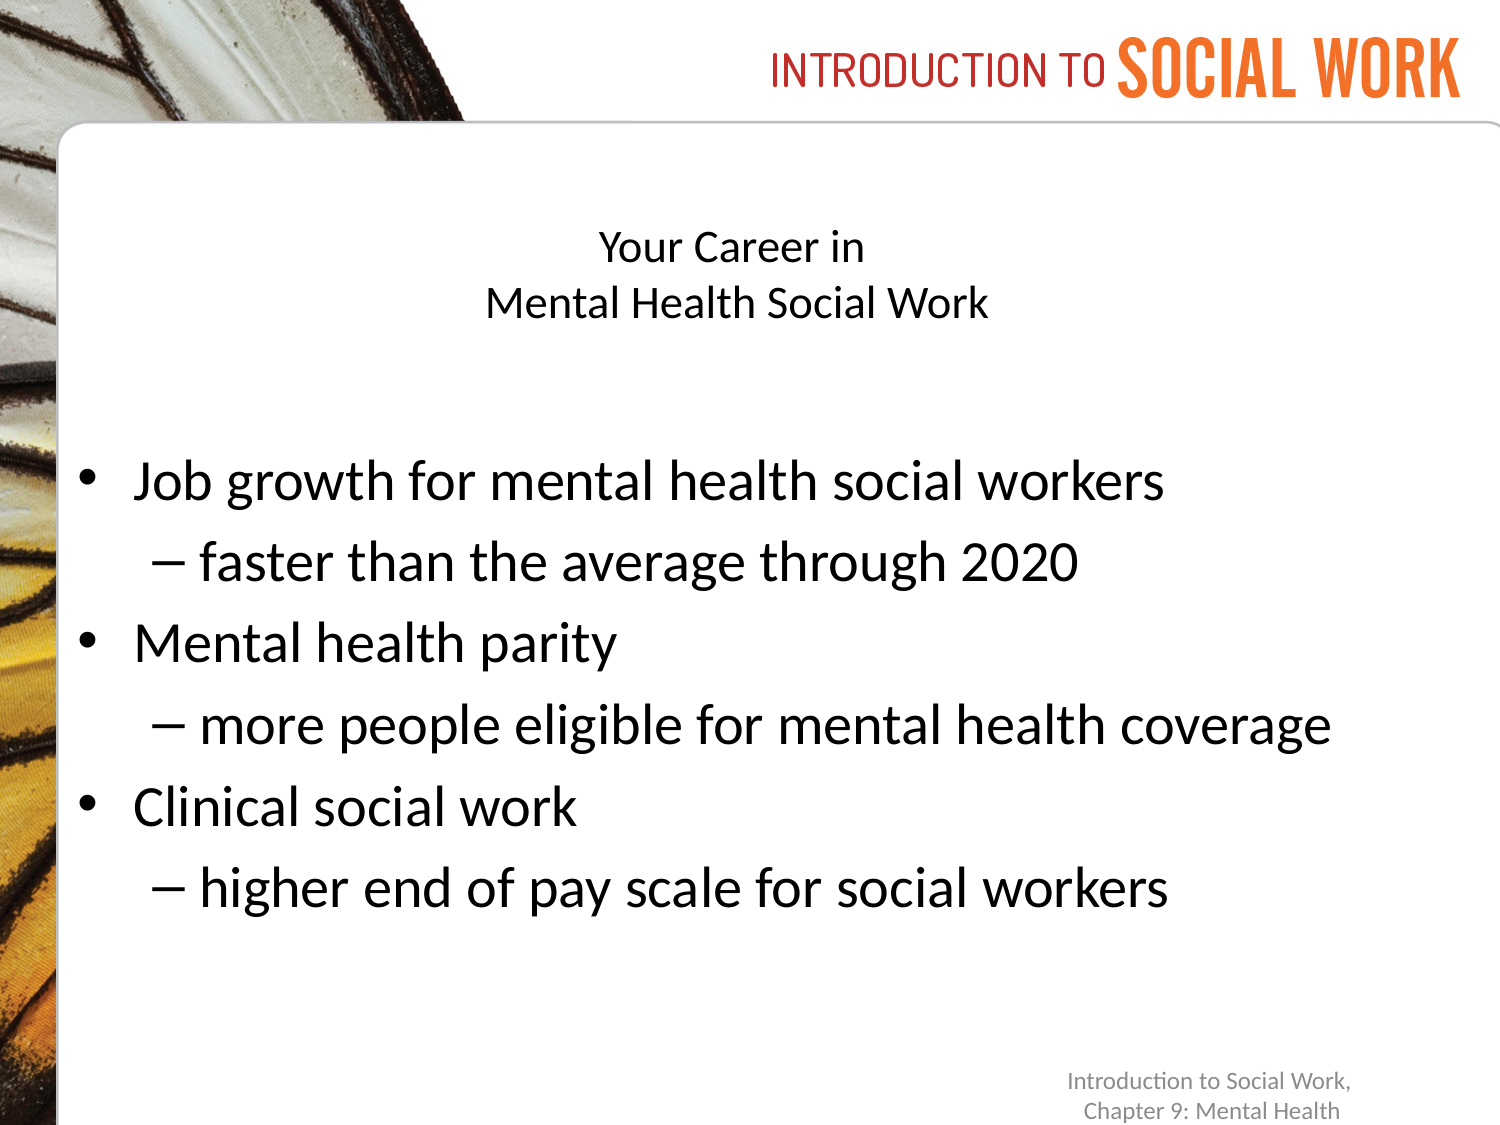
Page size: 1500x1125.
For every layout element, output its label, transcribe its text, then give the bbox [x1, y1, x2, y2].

picture [0, 0, 1500, 1125]
footer Introduction to Social Work, Chapter 9: Mental Health [950, 1065, 1475, 1125]
title Your Career in Mental Health Social Work [50, 149, 1425, 388]
list Job growth for mental health social workers faster than the average through 2020 Mental health parity more people eligible for mental health coverage Clinical social work higher end of pay scale for social workers [62, 362, 1500, 1050]
